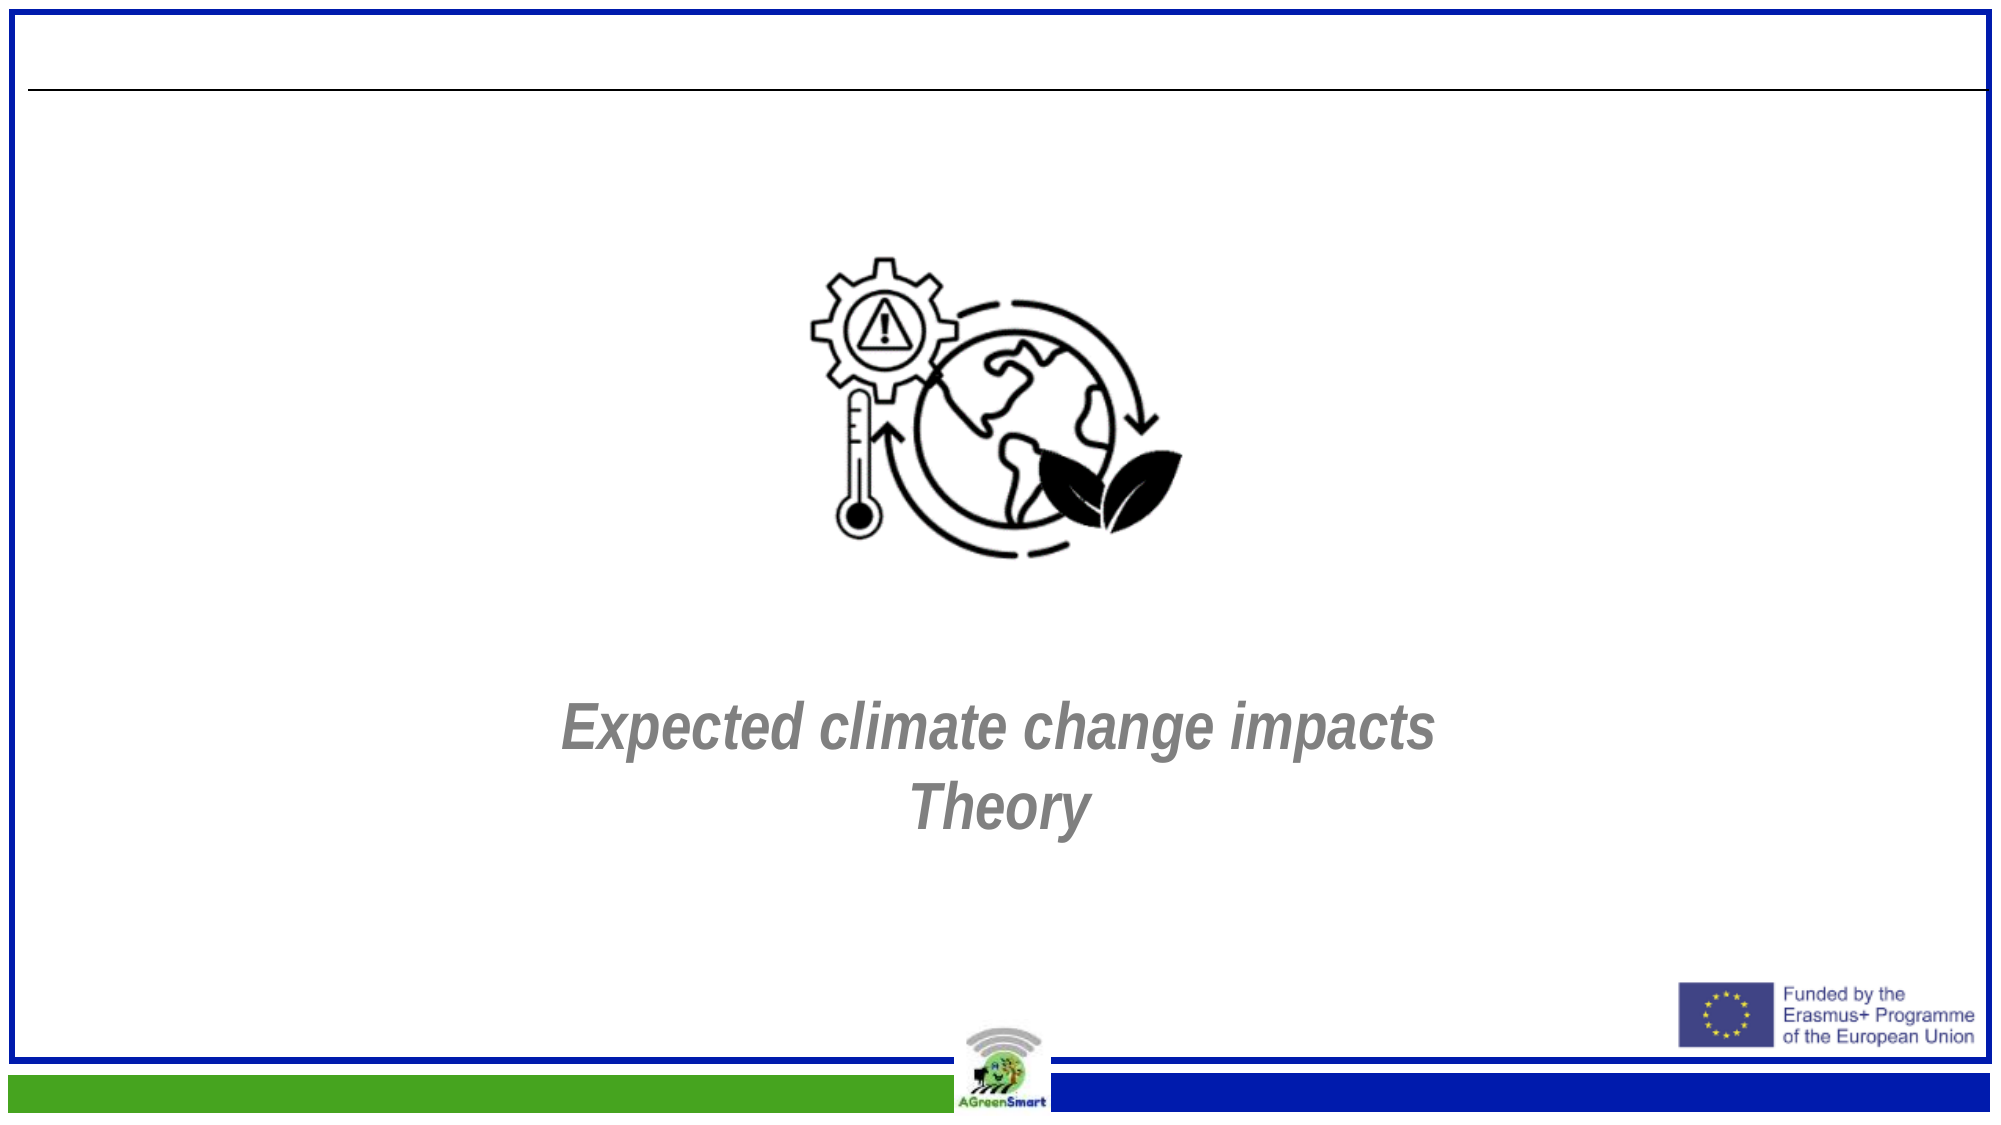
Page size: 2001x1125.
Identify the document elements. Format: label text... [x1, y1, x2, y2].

picture [954, 1019, 1051, 1116]
picture [1677, 978, 1979, 1052]
picture [804, 243, 1195, 601]
text_box Expected climate change impacts Theory [546, 675, 1454, 850]
